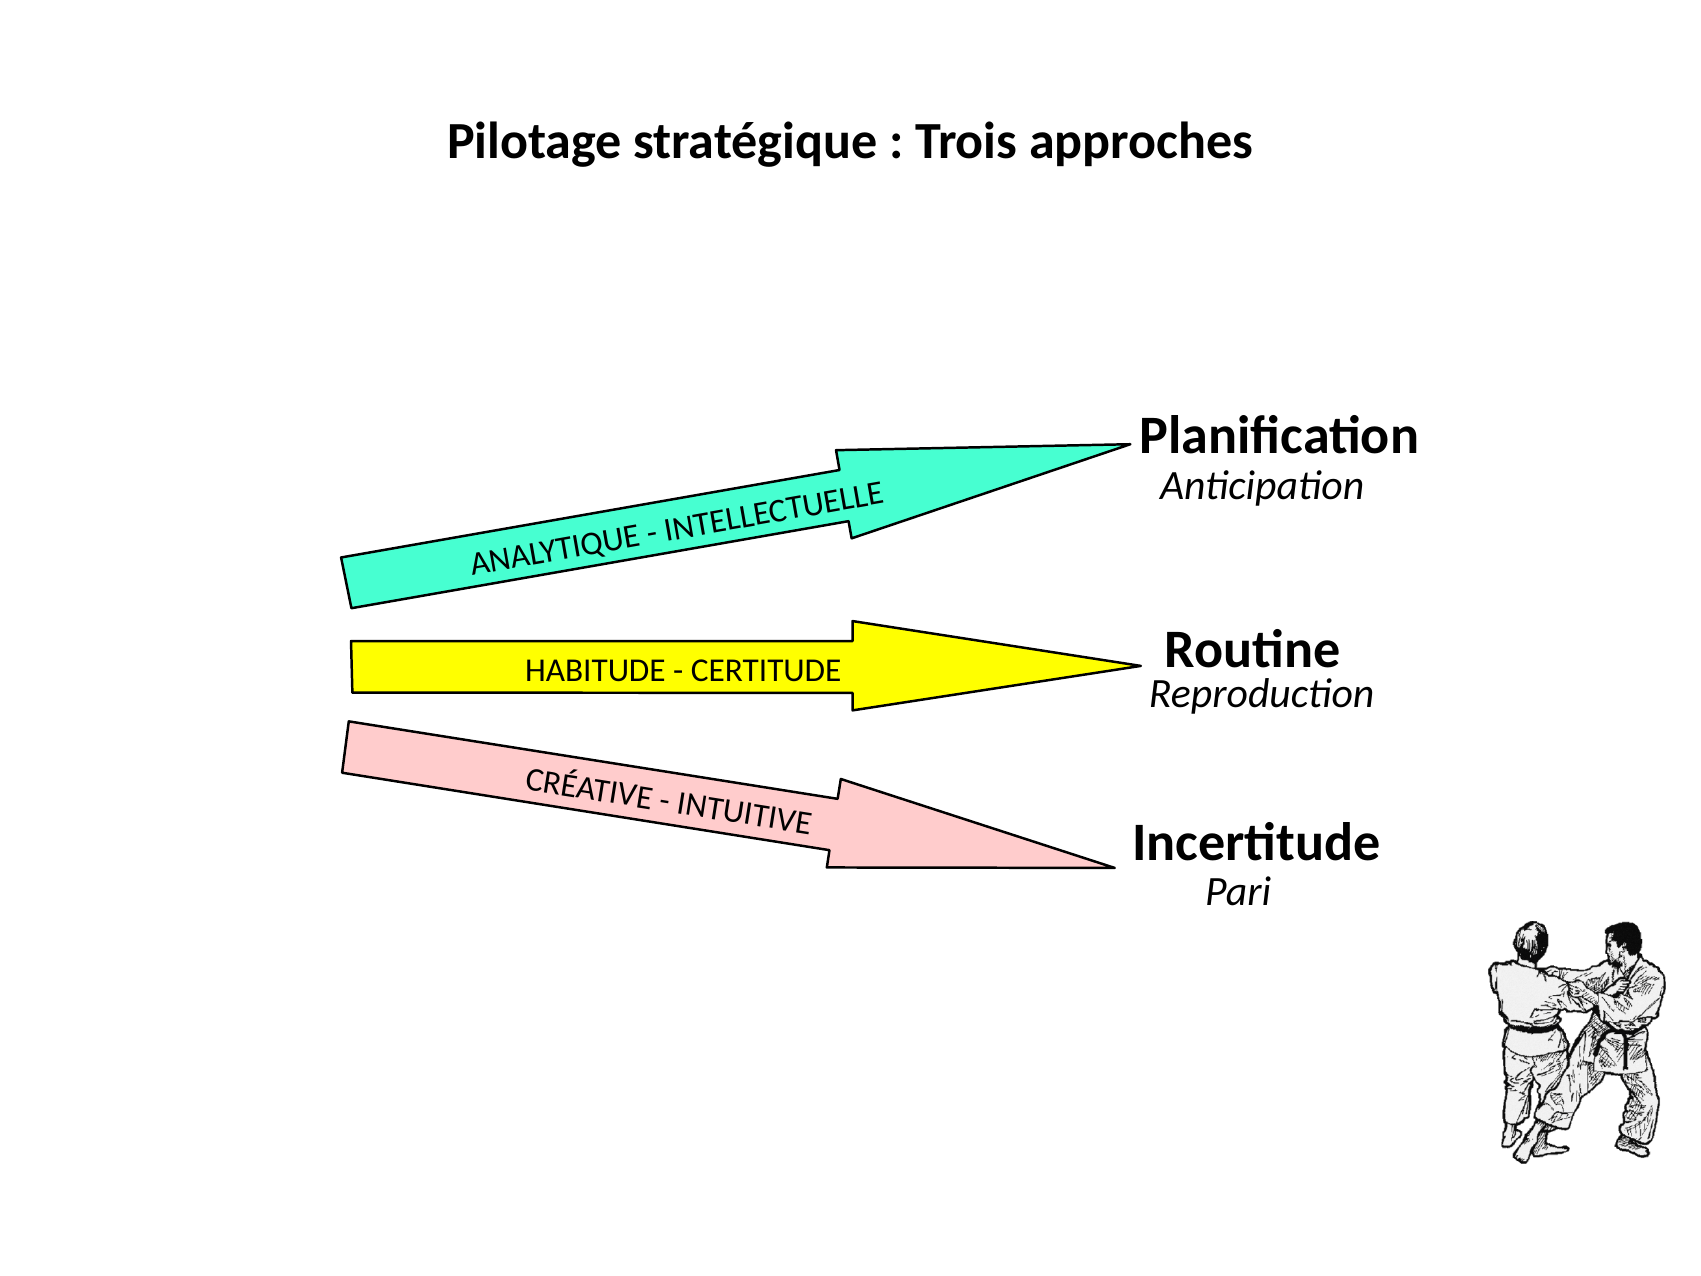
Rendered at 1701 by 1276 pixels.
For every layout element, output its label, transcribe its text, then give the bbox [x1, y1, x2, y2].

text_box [340, 398, 1466, 915]
text_box Pilotage stratégique : Trois approches [0, 106, 1701, 201]
picture [1487, 920, 1666, 1165]
